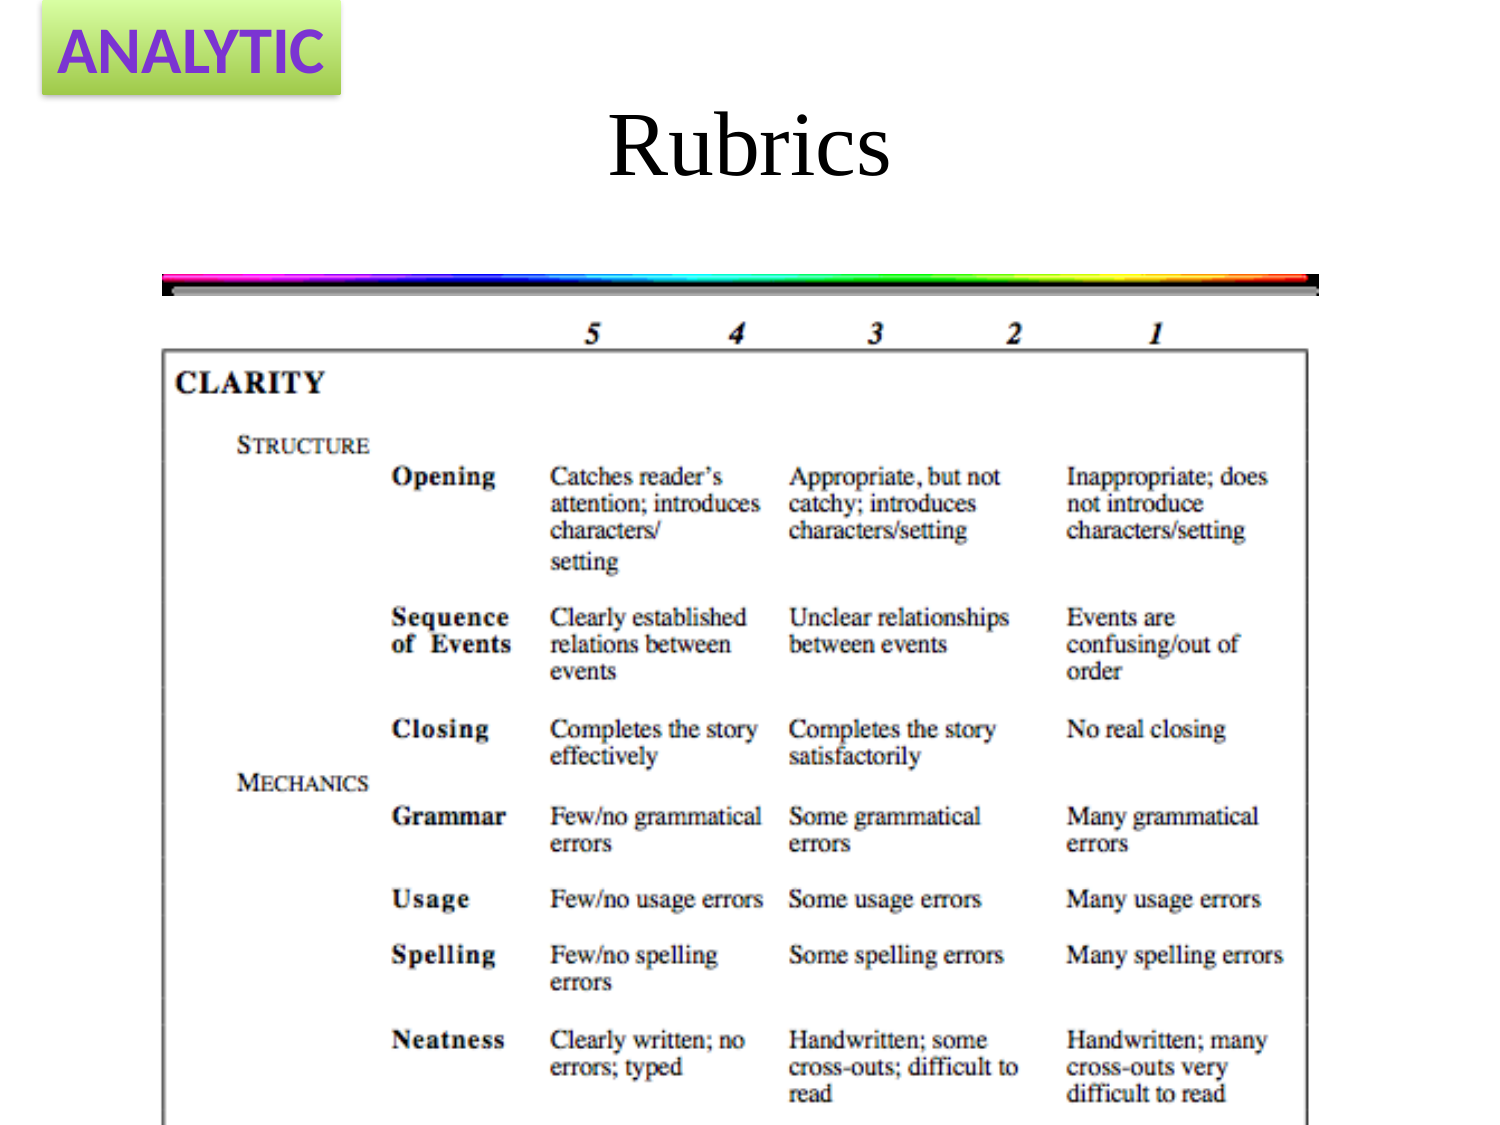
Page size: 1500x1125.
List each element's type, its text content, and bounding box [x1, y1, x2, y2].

title Rubrics [75, 45, 1425, 233]
picture [141, 300, 1338, 1125]
text_box Analytic [42, 0, 341, 95]
picture [162, 274, 1319, 297]
